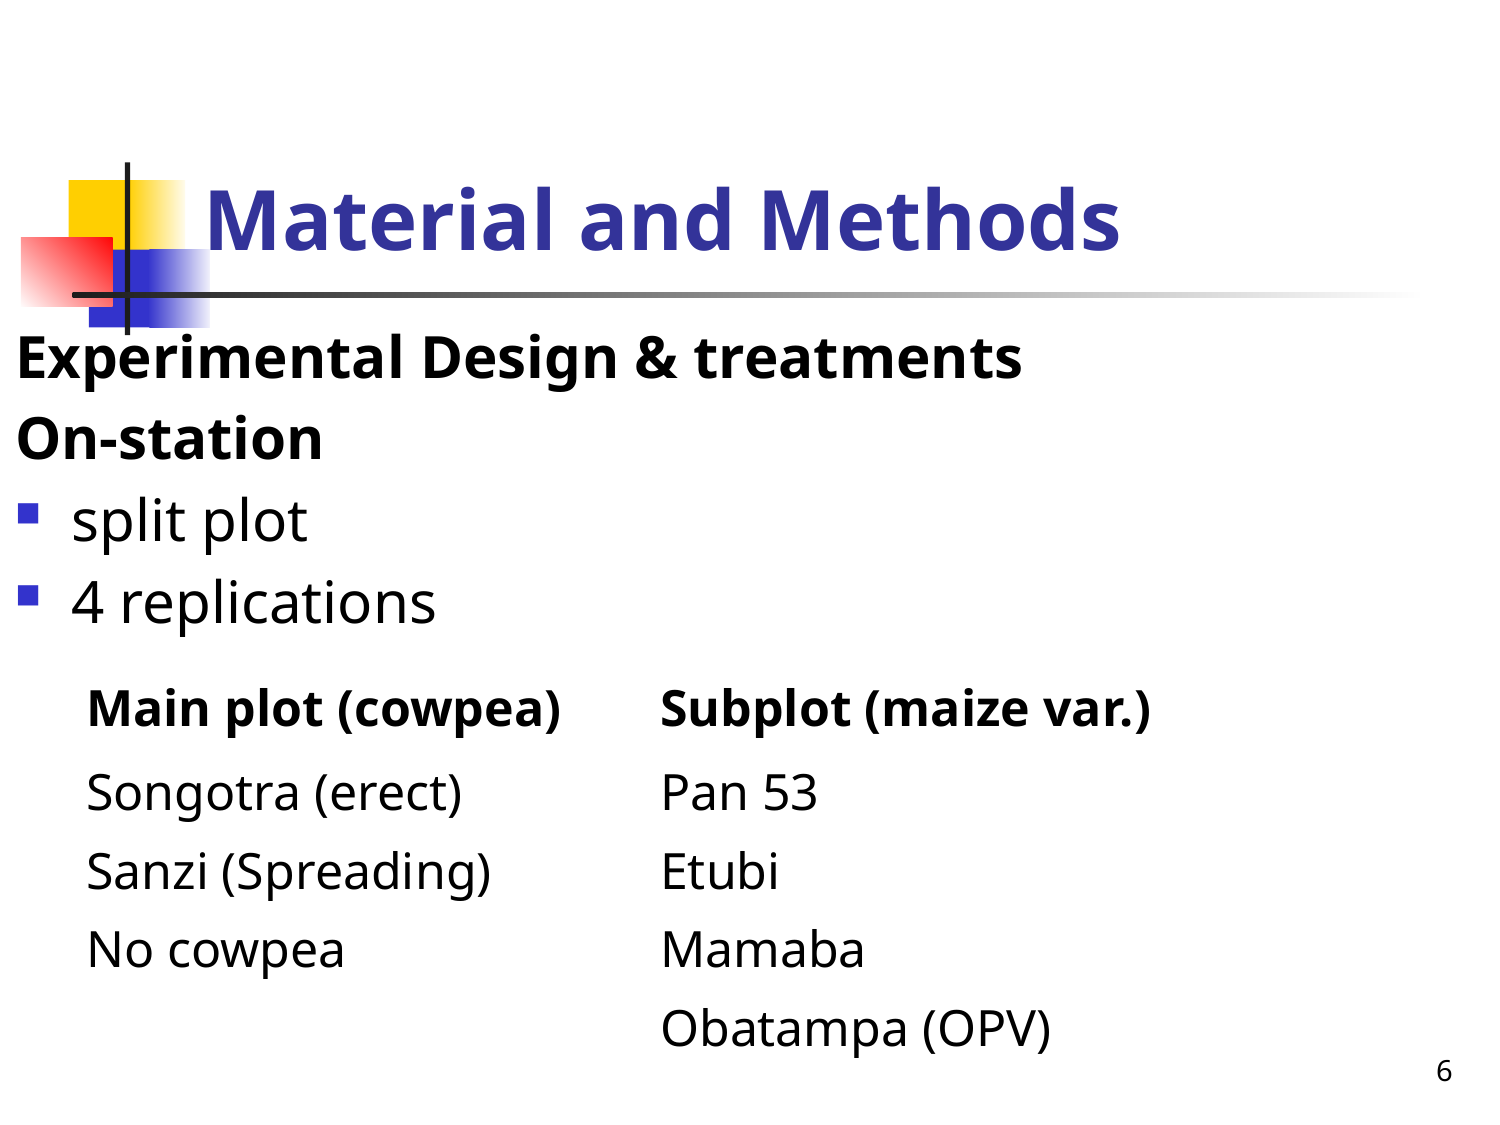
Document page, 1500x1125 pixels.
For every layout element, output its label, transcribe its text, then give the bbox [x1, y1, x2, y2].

slide_number 6 [1263, 1024, 1468, 1100]
table_cell Pan 53 Etubi Mamaba Obatampa (OPV) [650, 750, 1262, 1124]
table_header Subplot (maize var.) [650, 663, 1262, 744]
table_cell Songotra (erect) Sanzi (Spreading) No cowpea [76, 750, 648, 1124]
list Experimental Design & treatments On-station split plot 4 replications [0, 312, 1500, 1125]
table_header Main plot (cowpea) [76, 663, 648, 744]
title Material and Methods [188, 35, 1468, 275]
